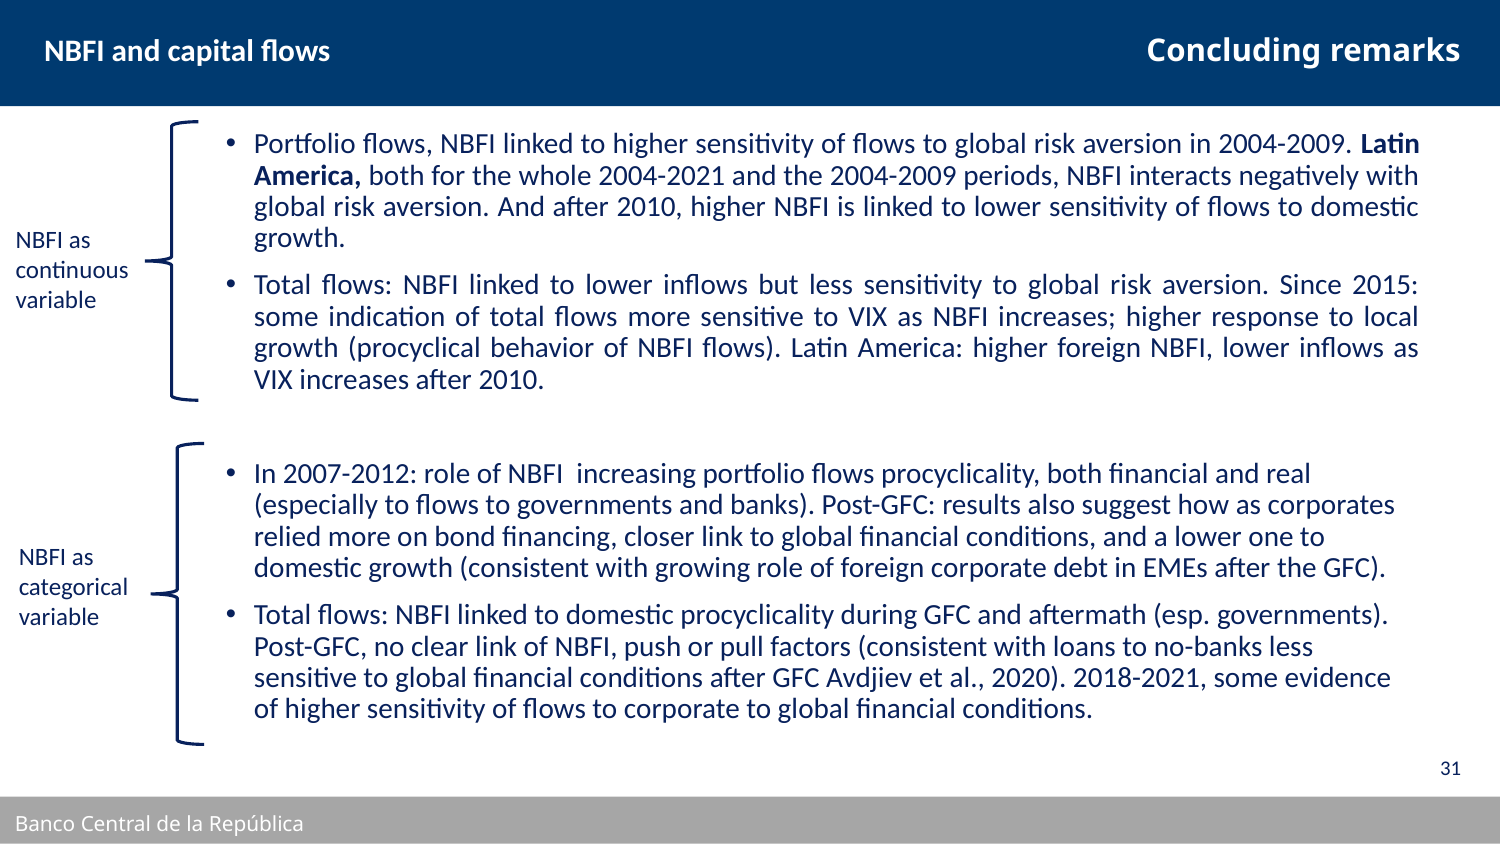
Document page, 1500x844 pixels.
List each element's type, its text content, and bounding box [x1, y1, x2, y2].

text_box NBFI as categorical variable [3, 533, 151, 639]
text_box [151, 442, 205, 745]
text_box Portfolio flows, NBFI linked to higher sensitivity of flows to global risk aversion in 2004-2009. Latin America, both for the whole 2004-2021 and the 2004-2009 periods, NBFI interacts negatively with global risk aversion. And after 2010, higher NBFI is linked to lower sensitivity of flows to domestic growth. Total flows: NBFI linked to lower inflows but less sensitivity to global risk aversion. Since 2015: some indication of total flows more sensitive to VIX as NBFI increases; higher response to local growth (procyclical behavior of NBFI flows). Latin America: higher foreign NBFI, lower inflows as VIX increases after 2010. In 2007-2012: role of NBFI increasing portfolio flows procyclicality, both financial and real (especially to flows to governments and banks). Post-GFC: results also suggest how as corporates relied more on bond financing, closer link to global financial conditions, and a lower one to domestic growth (consistent with growing role of foreign corporate debt in EMEs after the GFC). Total flows: NBFI linked to domestic procyclicality during GFC and aftermath (esp. governments). Post-GFC, no clear link of NBFI, push or pull factors (consistent with loans to no-banks less sensitive to global financial conditions after GFC Avdjiev et al., 2020). 2018-2021, some evidence of higher sensitivity of flows to corporate to global financial conditions. [210, 121, 1436, 827]
text_box NBFI and capital flows [29, 26, 839, 84]
list Concluding remarks [839, 26, 1476, 84]
text_box NBFI as continuous variable [0, 216, 148, 322]
text_box [148, 121, 199, 401]
